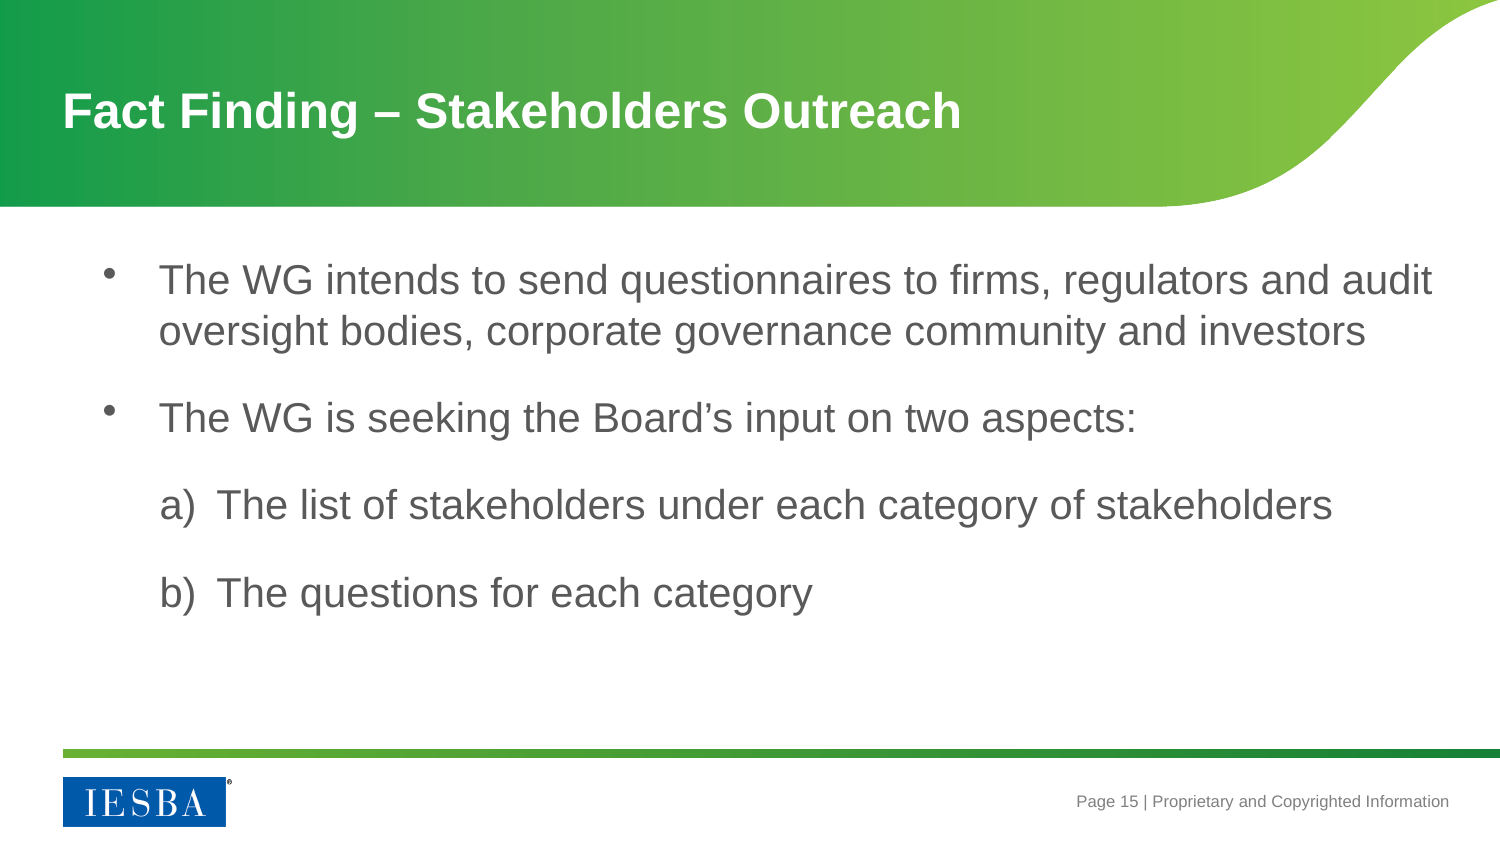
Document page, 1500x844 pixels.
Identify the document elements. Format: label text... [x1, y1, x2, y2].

title Fact Finding – Stakeholders Outreach [62, 75, 1300, 142]
picture [63, 777, 232, 827]
picture [0, 0, 1500, 207]
text_box The WG intends to send questionnaires to firms, regulators and audit oversight bodies, corporate governance community and investors The WG is seeking the Board’s input on two aspects: The list of stakeholders under each category of stakeholders The questions for each category [87, 245, 1475, 749]
list [62, 220, 1450, 724]
